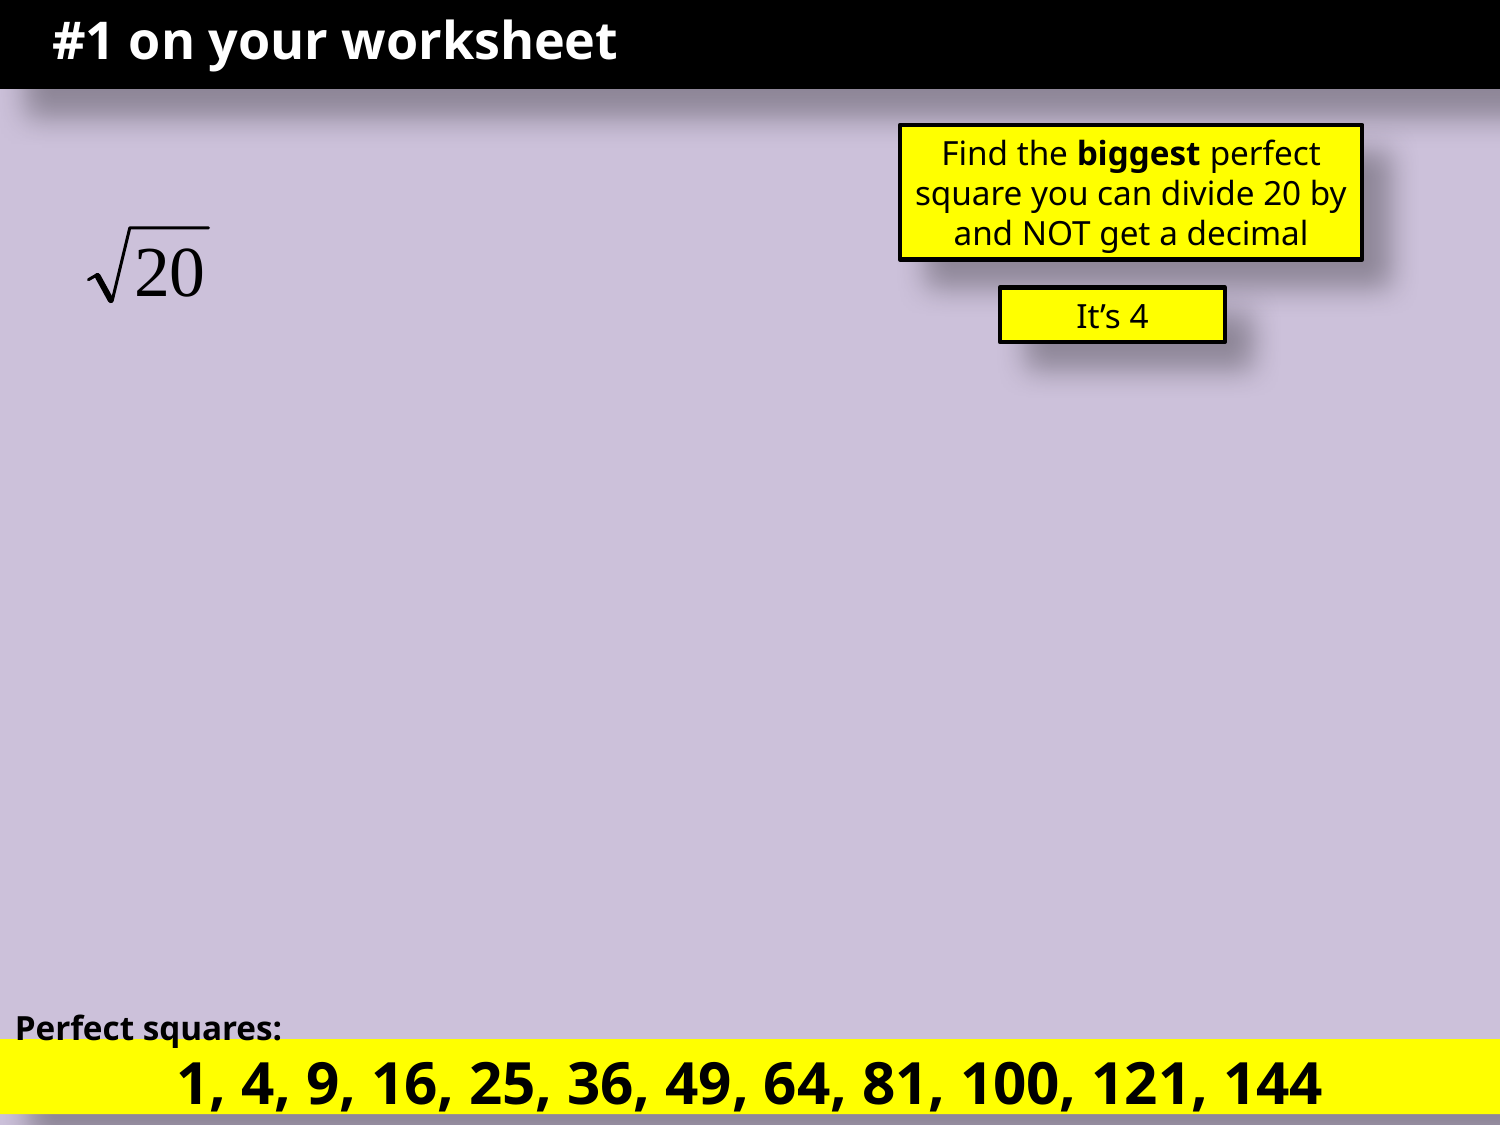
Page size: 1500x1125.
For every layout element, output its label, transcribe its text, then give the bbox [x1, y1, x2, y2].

text_box Perfect squares: [0, 999, 350, 1055]
text_box [0, 0, 1500, 89]
text_box It’s 4 [999, 287, 1225, 343]
text_box #1 on your worksheet [37, 0, 1475, 78]
text_box 1, 4, 9, 16, 25, 36, 49, 64, 81, 100, 121, 144 [0, 1039, 1500, 1124]
text_box Find the biggest perfect square you can divide 20 by and NOT get a decimal [899, 124, 1363, 260]
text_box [74, 212, 225, 321]
